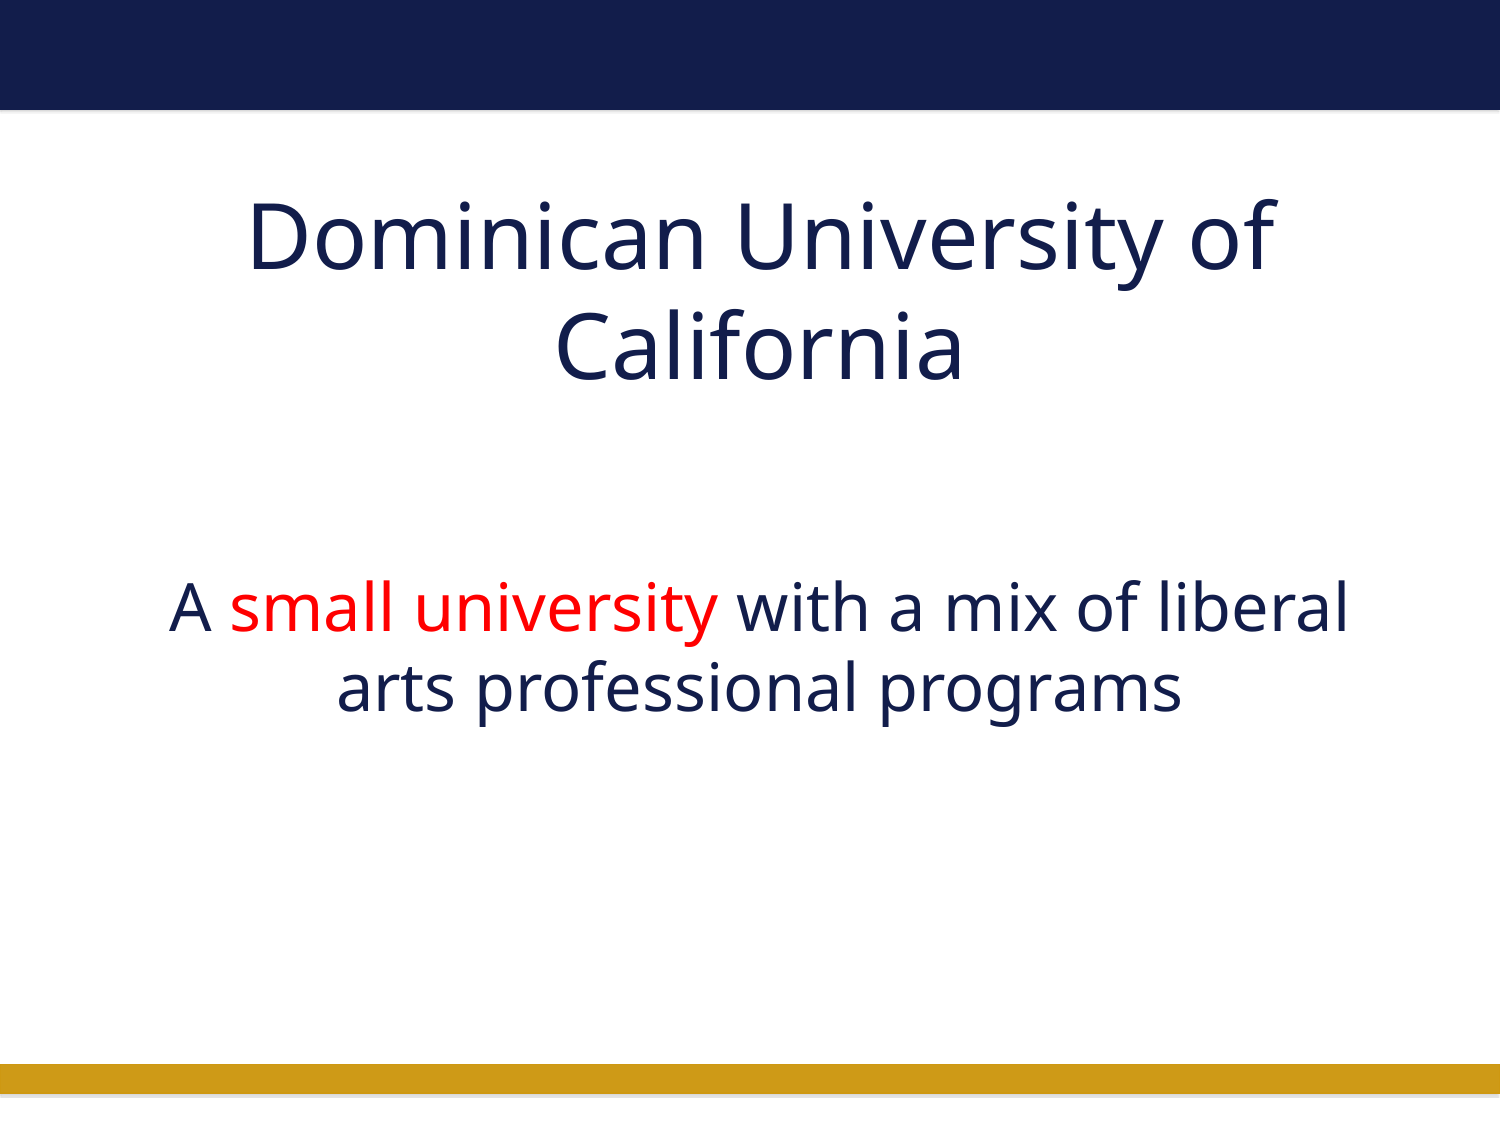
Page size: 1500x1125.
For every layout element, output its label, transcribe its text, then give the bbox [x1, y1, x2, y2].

list A small university with a mix of liberal arts professional programs [95, 557, 1425, 783]
title Dominican University of California [95, 173, 1425, 402]
